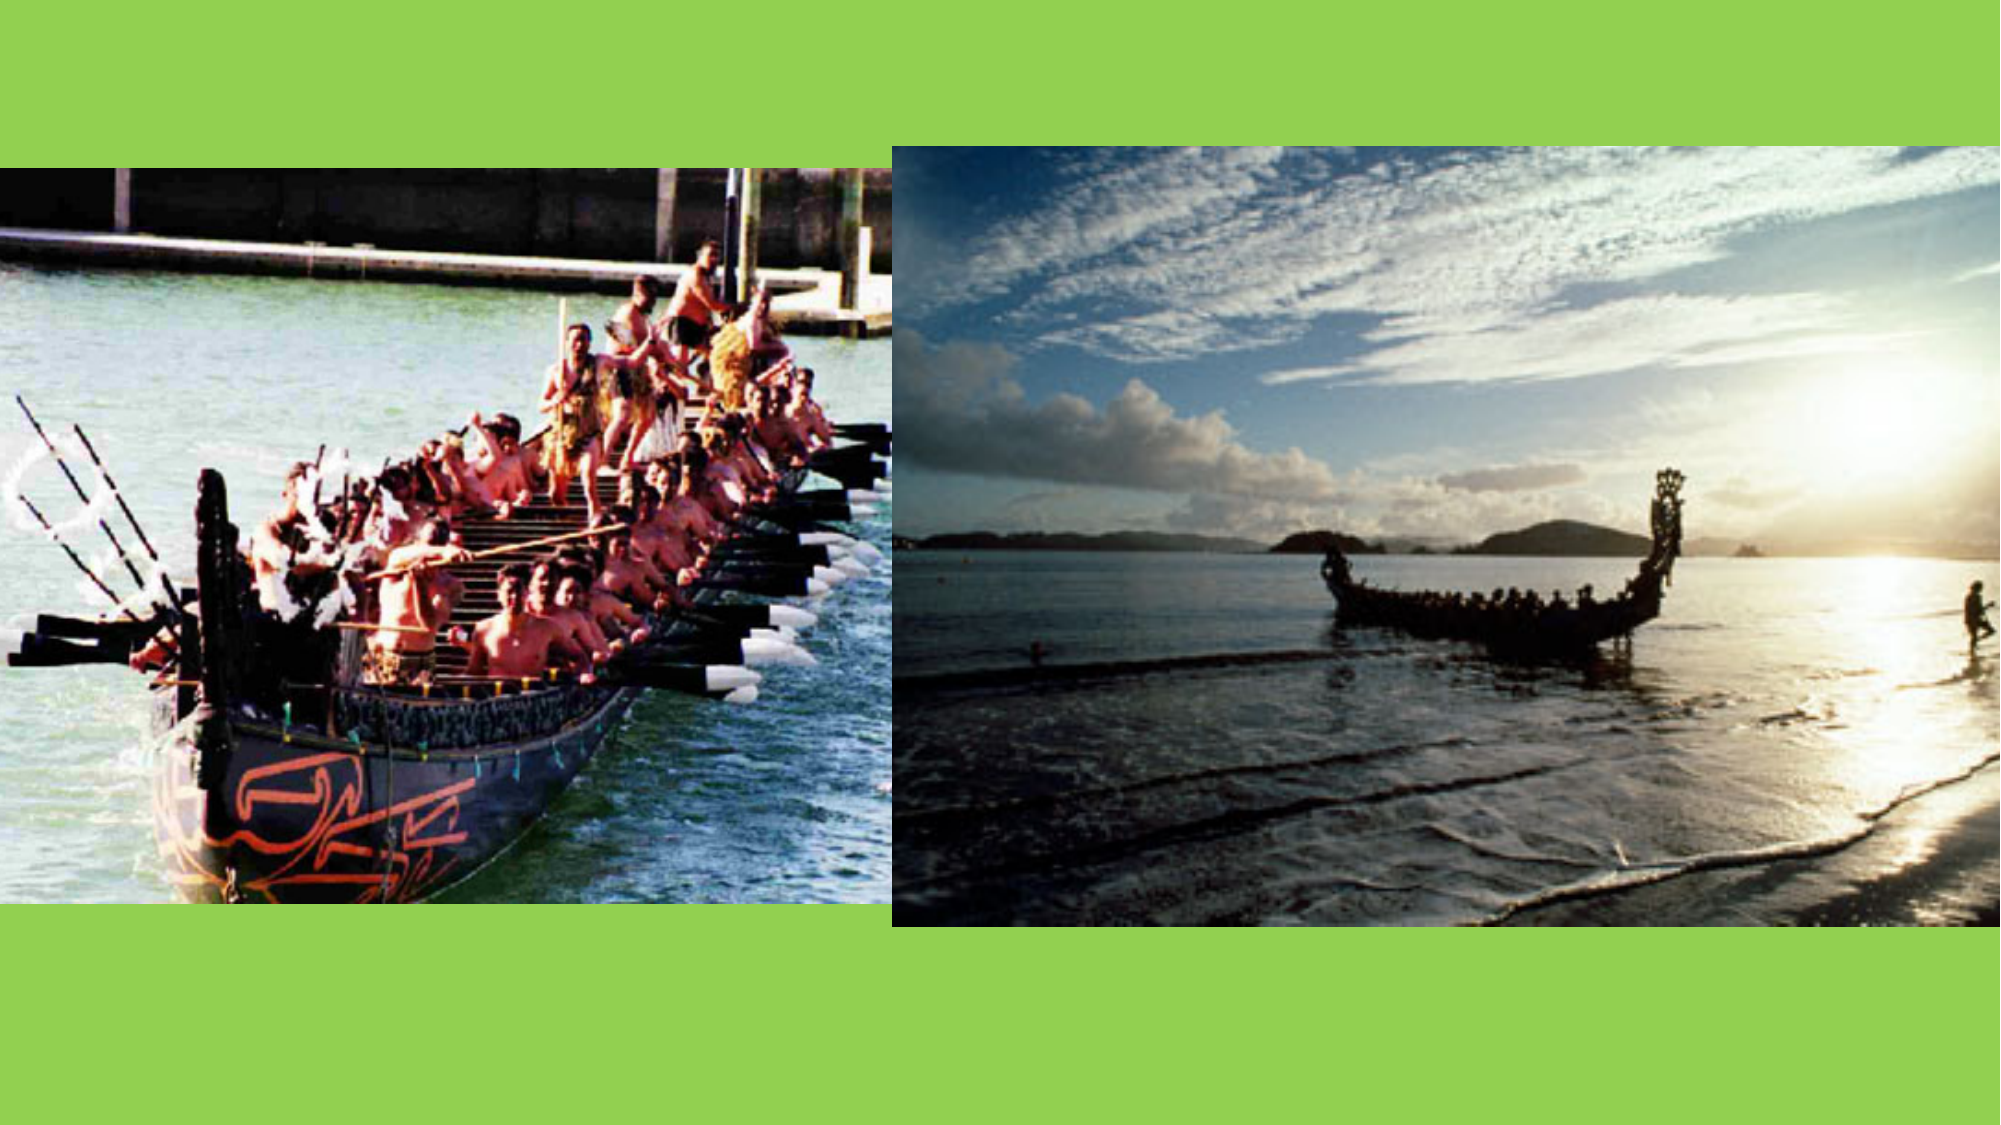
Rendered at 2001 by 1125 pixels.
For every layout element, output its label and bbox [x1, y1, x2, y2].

picture [0, 146, 2000, 927]
